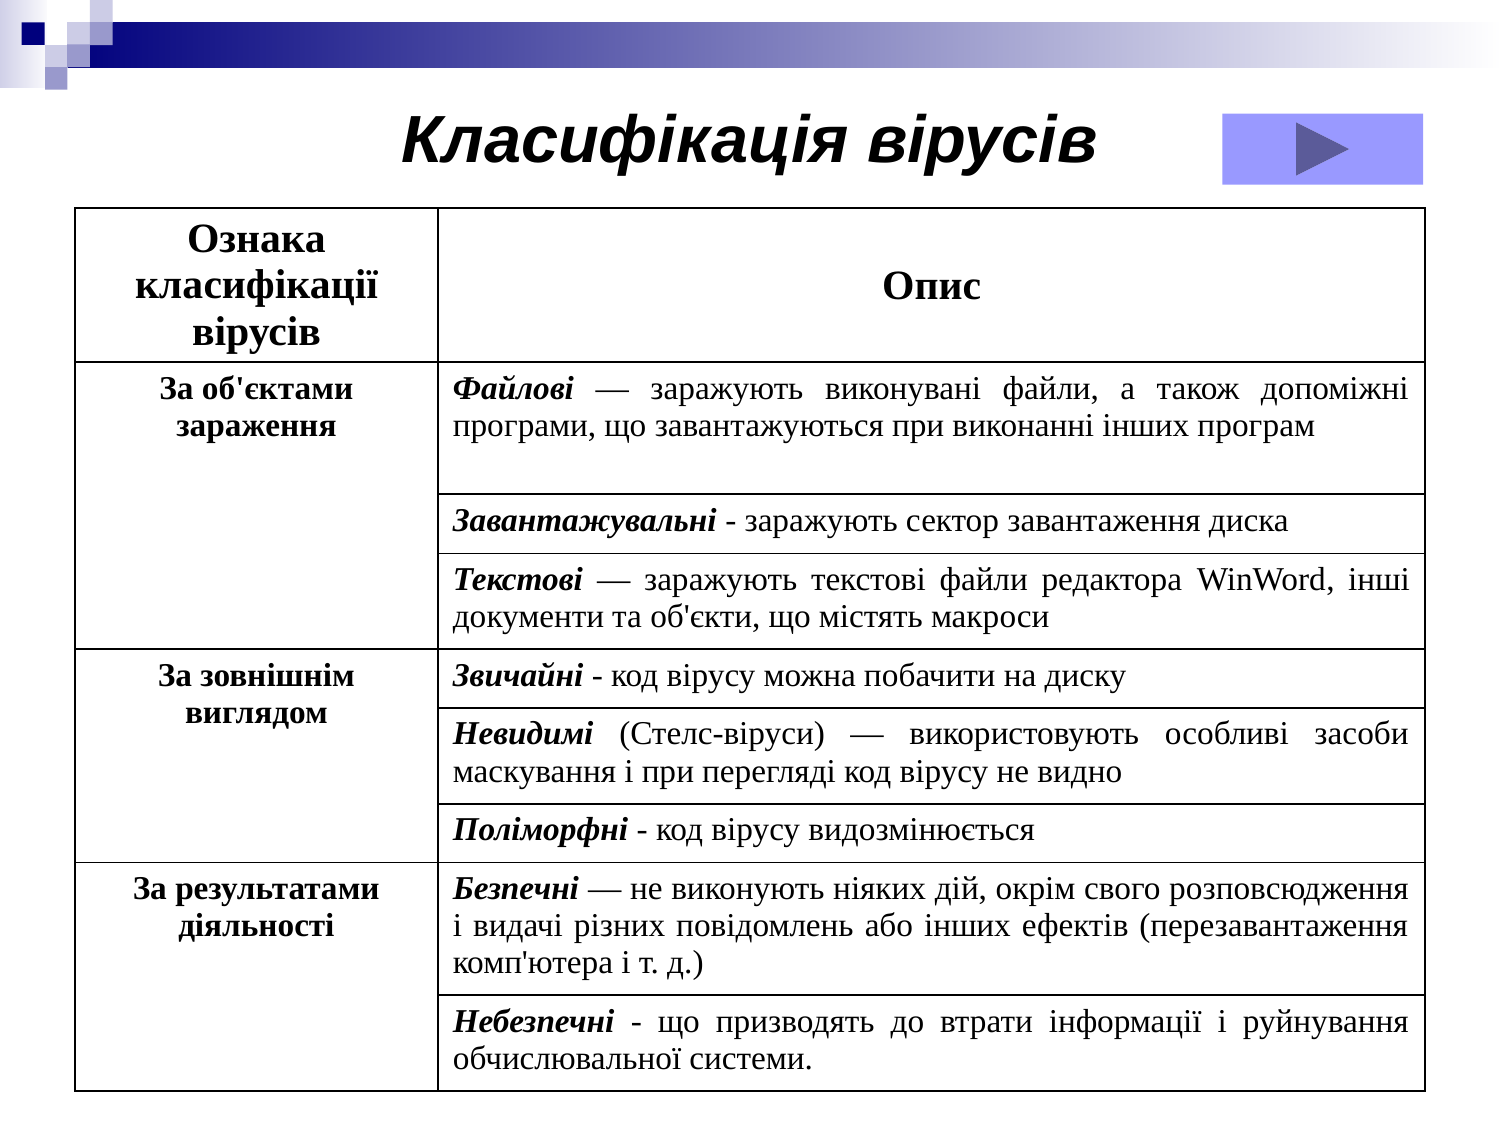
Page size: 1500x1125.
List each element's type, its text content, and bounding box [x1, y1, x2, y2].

table_cell Безпечні — не виконують ніяких дій, окрім свого розповсюдження і видачі різних повідомлень або інших ефектів (перезавантаження комп'ютера і т. д.) [439, 863, 1424, 994]
table_cell За результатами діяльності [76, 863, 437, 1090]
table_cell Завантажувальні - заражують сектор завантаження диска [439, 495, 1424, 553]
table_cell Небезпечні - що призводять до втрати інформації і руйнування обчислювальної системи. [439, 996, 1424, 1090]
table_cell Звичайні - код вірусу можна побачити на диску [439, 650, 1424, 707]
table_cell За зовнішнім виглядом [76, 650, 437, 862]
table_cell За об'єктами зараження [76, 363, 437, 648]
text_box [1222, 113, 1424, 185]
table_header Опис [439, 209, 1424, 361]
table_cell Текстові — заражують текстові файли редактора WinWord, інші документи та об'єкти, що містять макроси [439, 554, 1424, 648]
table_cell Файлові — заражують виконувані файли, а також допоміжні програми, що завантажуються при виконанні інших програм [439, 363, 1424, 493]
table_header Ознака класифікації вірусів [76, 209, 437, 361]
table_cell Поліморфні - код вірусу видозмінюється [439, 805, 1424, 862]
table_cell Невидимі (Стелс-віруси) — використовують особливі засоби маскування і при перегляді код вірусу не видно [439, 709, 1424, 803]
title Класифікація вірусів [74, 74, 1426, 197]
